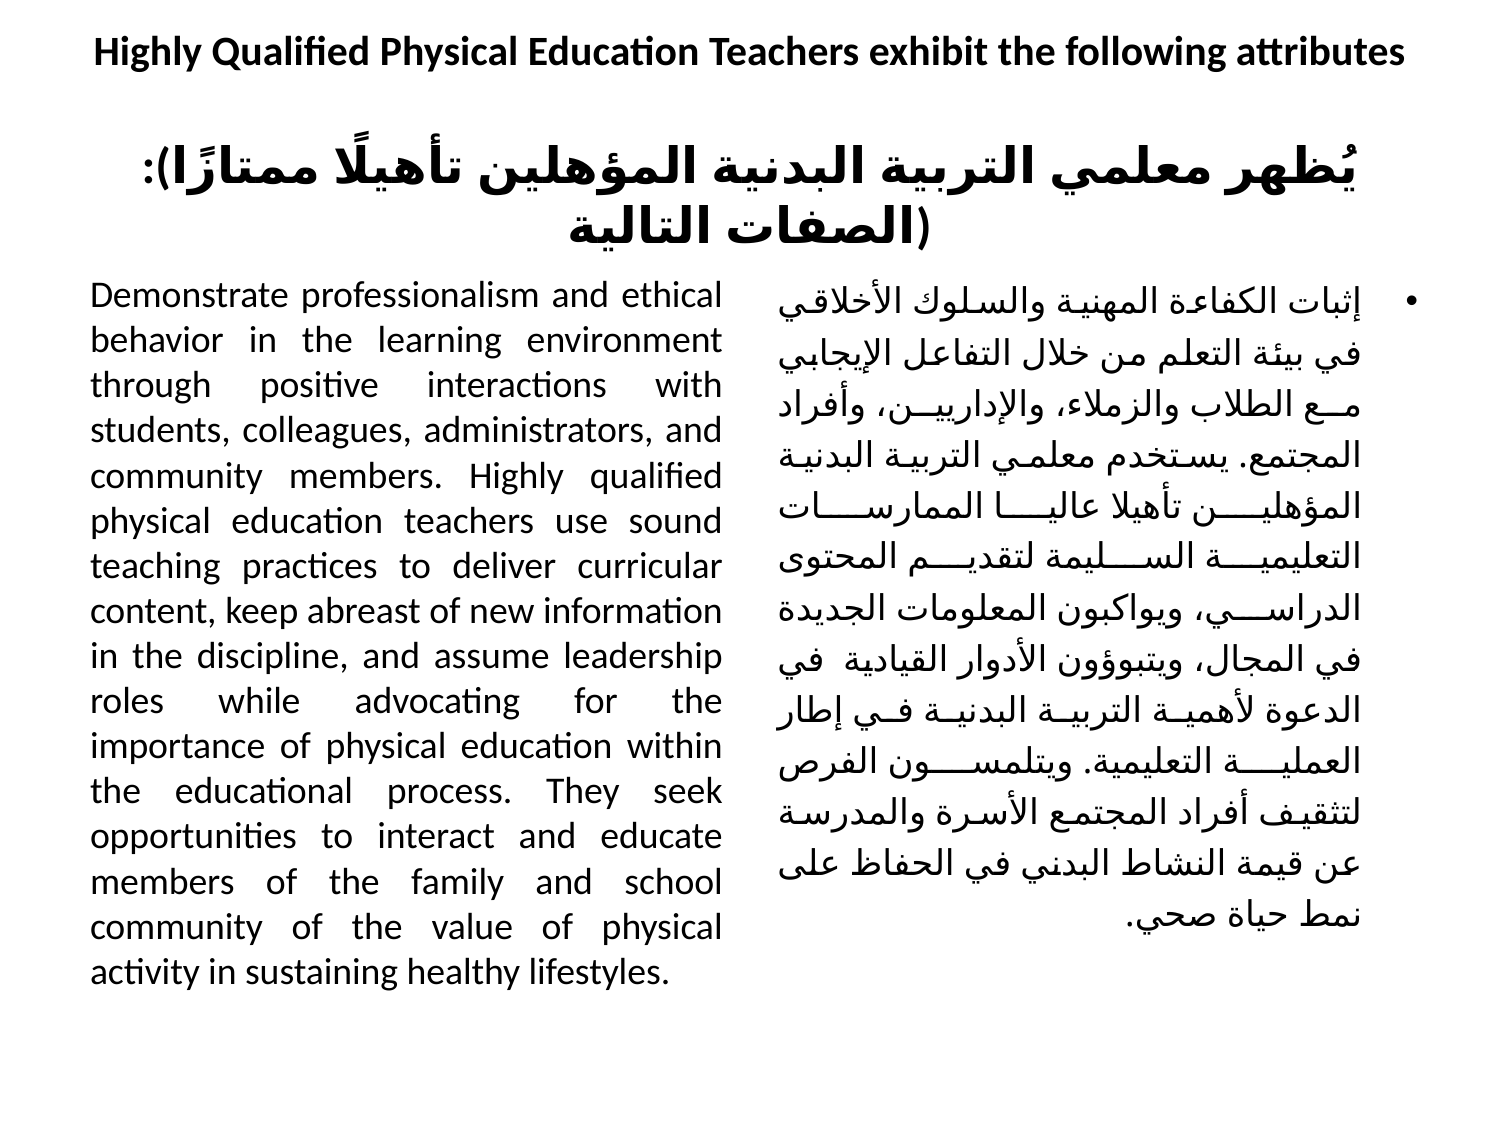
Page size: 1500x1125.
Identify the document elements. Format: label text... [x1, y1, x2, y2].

list إثبات الكفاءة المهنية والسلوك الأخلاقي في بيئة التعلم من خلال التفاعل الإيجابي مع الطلاب والزملاء، والإداريين، وأفراد المجتمع. يستخدم معلمي التربية البدنية المؤهلين تأهيلا عاليا الممارسات التعليمية السليمة لتقديم المحتوى الدراسي، ويواكبون المعلومات الجديدة في المجال، ويتبوؤون الأدوار القيادية في الدعوة لأهمية التربية البدنية في إطار العملية التعليمية. ويتلمسون الفرص لتثقيف أفراد المجتمع الأسرة والمدرسة عن قيمة النشاط البدني في الحفاظ على نمط حياة صحي. [762, 262, 1425, 1005]
title Highly Qualified Physical Education Teachers exhibit the following attributes :(يُظهر معلمي التربية البدنية المؤهلين تأهيلًا ممتازًا الصفات التالية) [75, 45, 1425, 233]
list Demonstrate professionalism and ethical behavior in the learning environment through positive interactions with students, colleagues, administrators, and community members. Highly qualified physical education teachers use sound teaching practices to deliver curricular content, keep abreast of new information in the discipline, and assume leadership roles while advocating for the importance of physical education within the educational process. They seek opportunities to interact and educate members of the family and school community of the value of physical activity in sustaining healthy lifestyles. [75, 262, 738, 1005]
